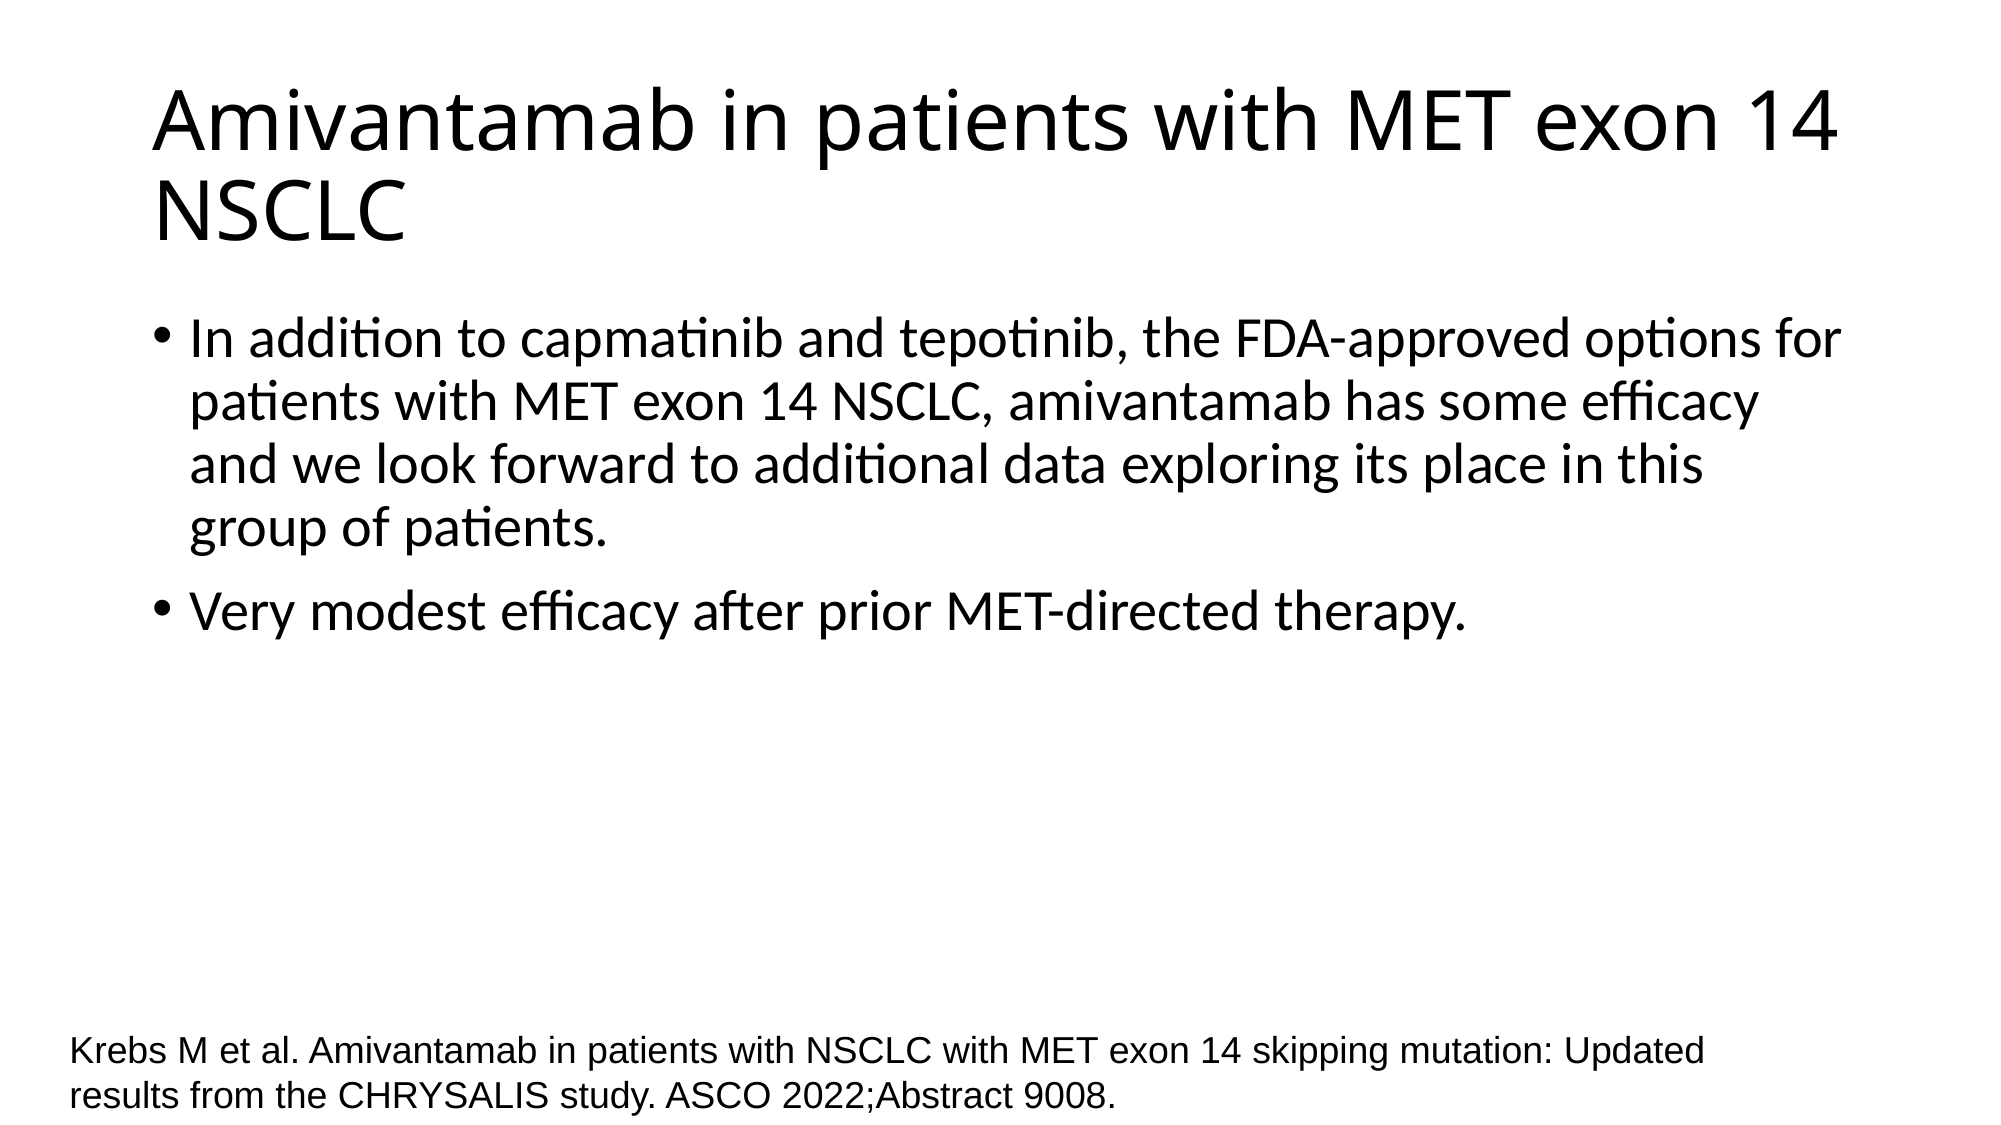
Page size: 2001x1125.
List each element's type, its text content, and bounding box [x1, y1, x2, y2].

list In addition to capmatinib and tepotinib, the FDA-approved options for patients with MET exon 14 NSCLC, amivantamab has some efficacy and we look forward to additional data exploring its place in this group of patients. Very modest efficacy after prior MET-directed therapy. [137, 299, 1863, 1014]
text_box Krebs M et al. Amivantamab in patients with NSCLC with MET exon 14 skipping mutation: Updated results from the CHRYSALIS study. ASCO 2022;Abstract 9008. [54, 1018, 1743, 1124]
title Amivantamab in patients with MET exon 14 NSCLC [137, 59, 1863, 278]
